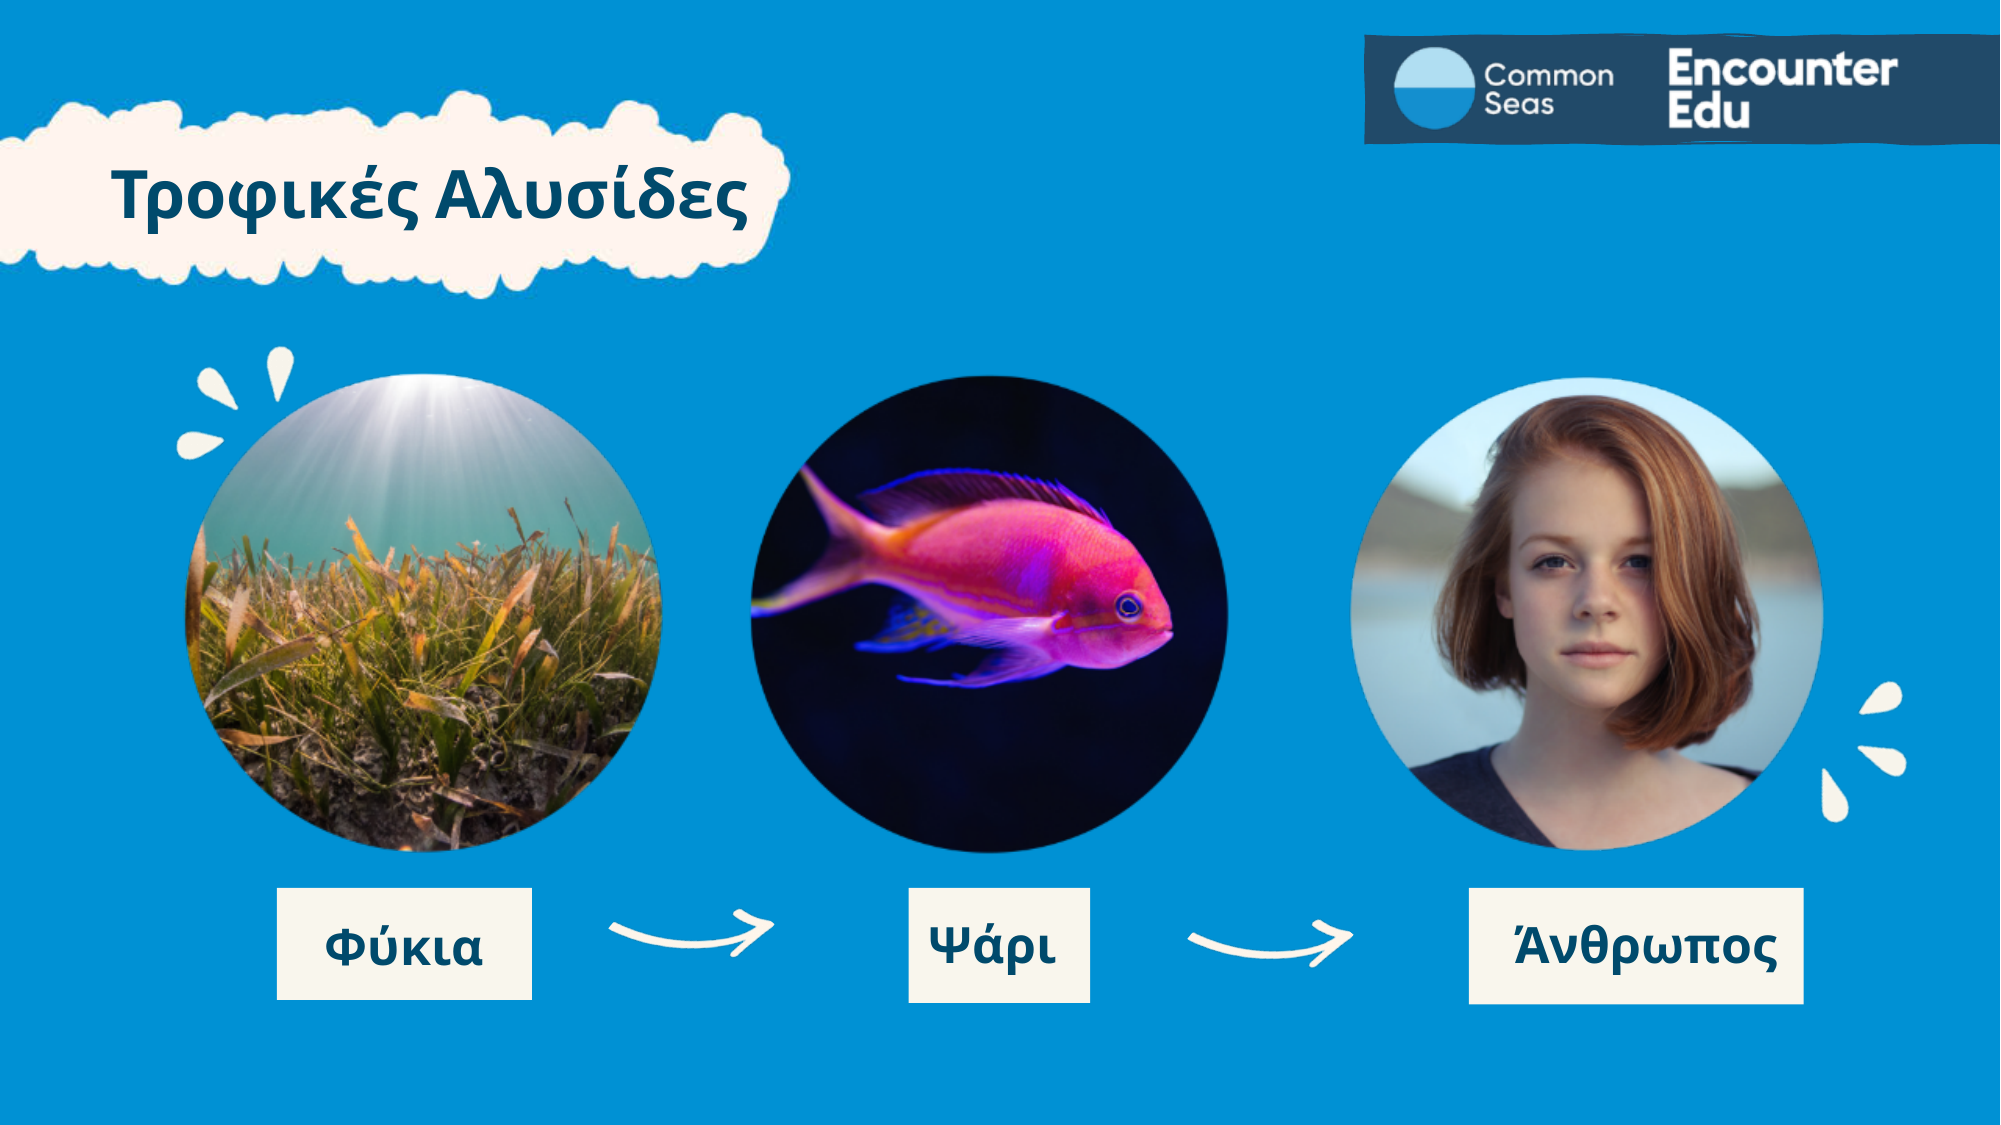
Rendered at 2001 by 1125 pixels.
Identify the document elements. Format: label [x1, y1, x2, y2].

text_box [1362, 35, 2000, 144]
picture [185, 374, 662, 852]
picture [1822, 769, 1849, 822]
picture [197, 368, 238, 410]
picture [610, 909, 773, 957]
picture [177, 432, 223, 459]
picture [751, 377, 1227, 852]
picture [0, 90, 790, 299]
picture [1469, 888, 1803, 1004]
picture [277, 888, 531, 999]
picture [1858, 746, 1906, 776]
picture [1189, 920, 1352, 967]
picture [1859, 682, 1902, 714]
picture [267, 347, 294, 401]
picture [1351, 377, 1823, 850]
picture [909, 888, 1090, 1002]
